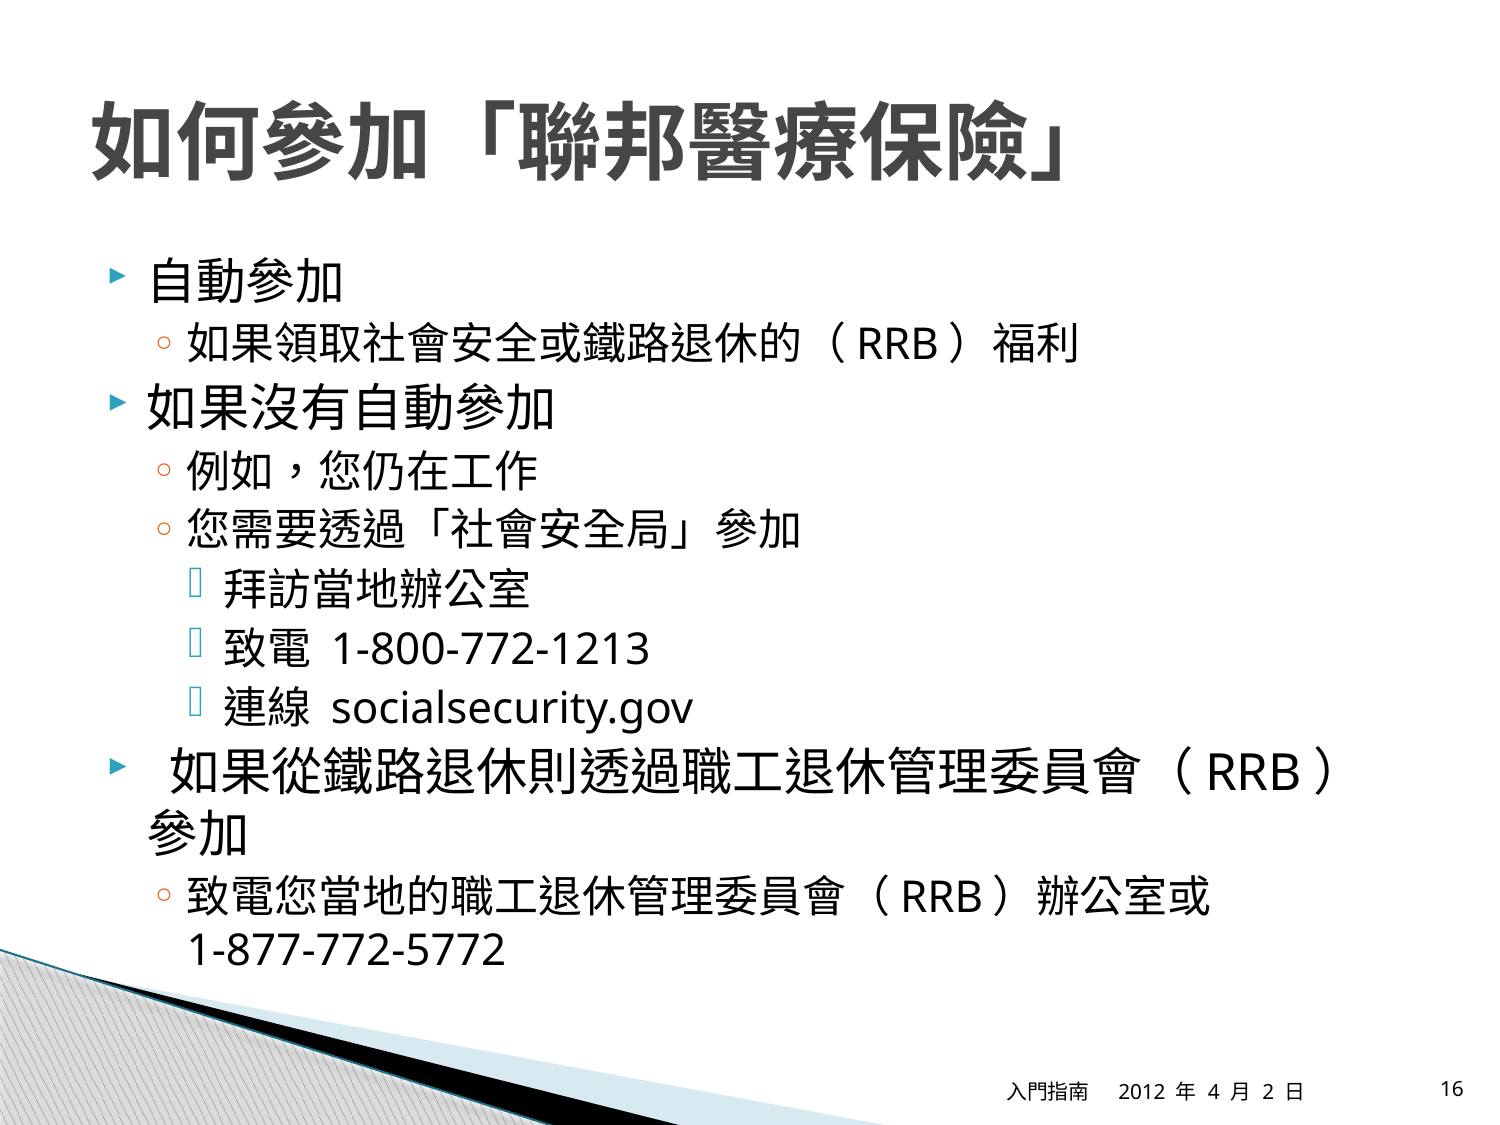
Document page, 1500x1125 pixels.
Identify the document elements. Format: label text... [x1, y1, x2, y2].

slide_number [1105, 1051, 1418, 1112]
footer 入門指南 [718, 1051, 1105, 1112]
slide_number 16 [1418, 1051, 1479, 1112]
title 如何參加「聯邦醫療保險」 [75, 45, 1425, 233]
list 自動參加 如果領取社會安全或鐵路退休的（RRB）福利 如果沒有自動參加 例如，您仍在工作 您需要透過「社會安全局」參加 拜訪當地辦公室 致電 1-800-772-1213 連線 socialsecurity.gov 如果從鐵路退休則透過職工退休管理委員會（RRB）參加 致電您當地的職工退休管理委員會（RRB）辦公室或 1‑877‑772‑5772 [75, 243, 1425, 986]
